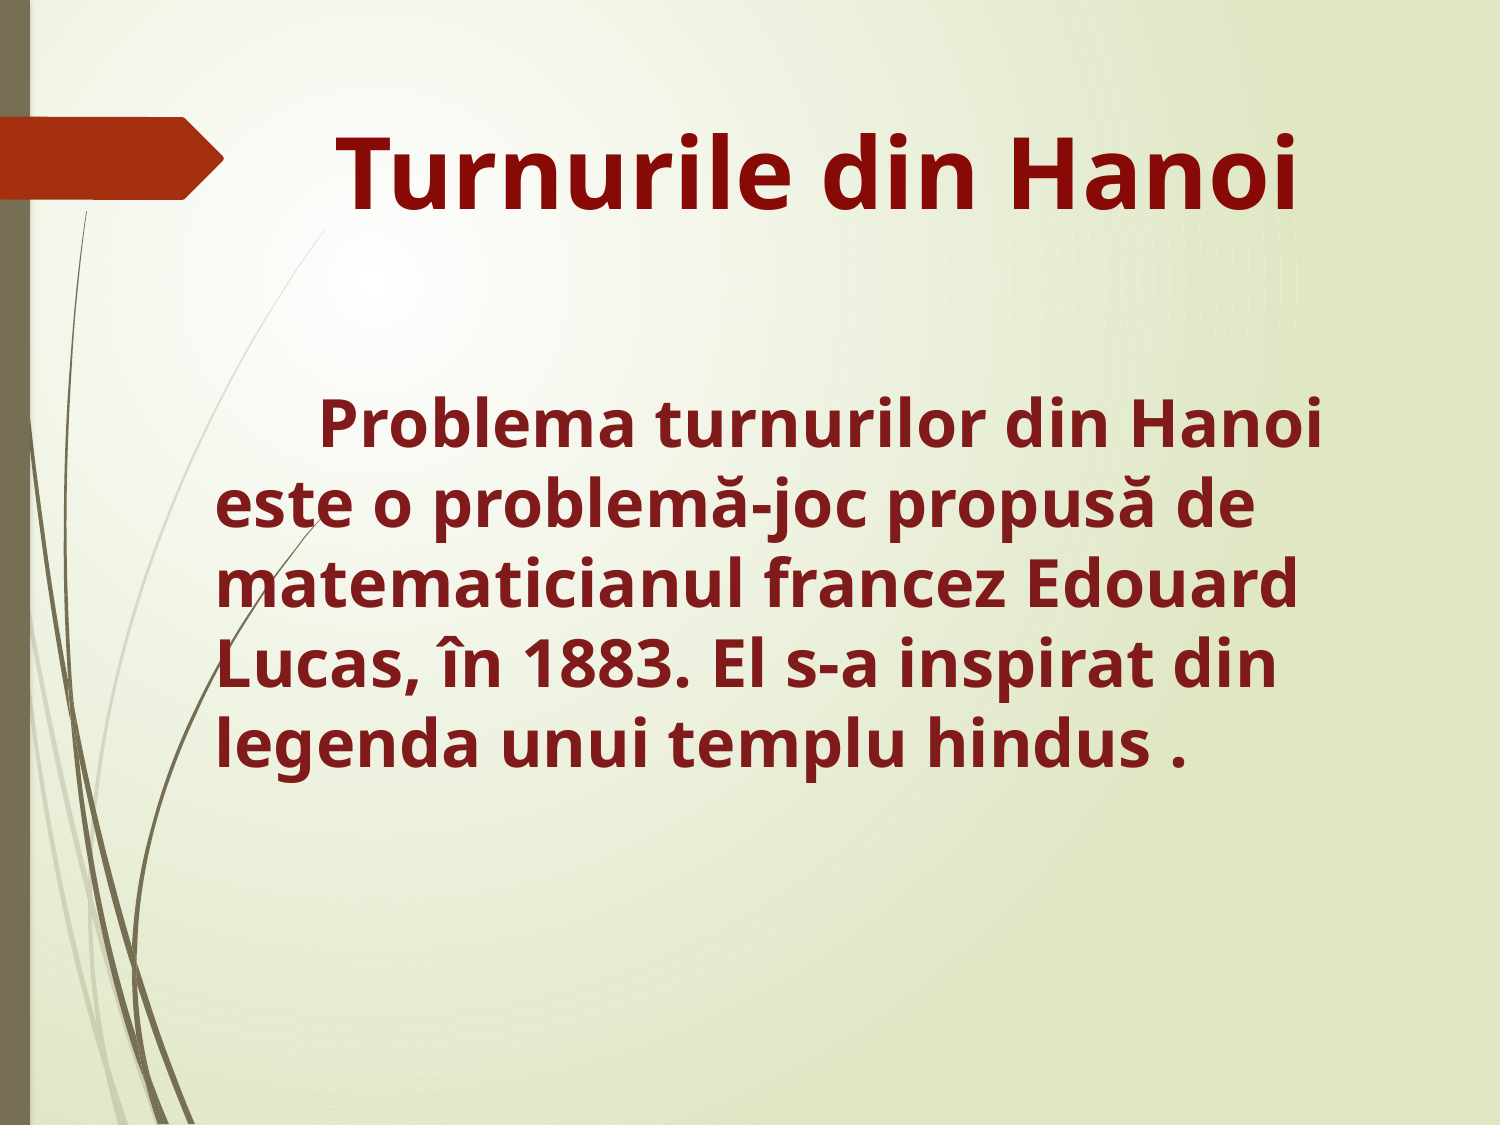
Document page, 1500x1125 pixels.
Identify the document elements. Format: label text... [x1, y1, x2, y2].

title Turnurile din Hanoi [319, 102, 1400, 313]
text_box Problema turnurilor din Hanoi este o problemă-joc propusă de matematicianul francez Edouard Lucas, în 1883. El s-a inspirat din legenda unui templu hindus . [171, 373, 1388, 788]
